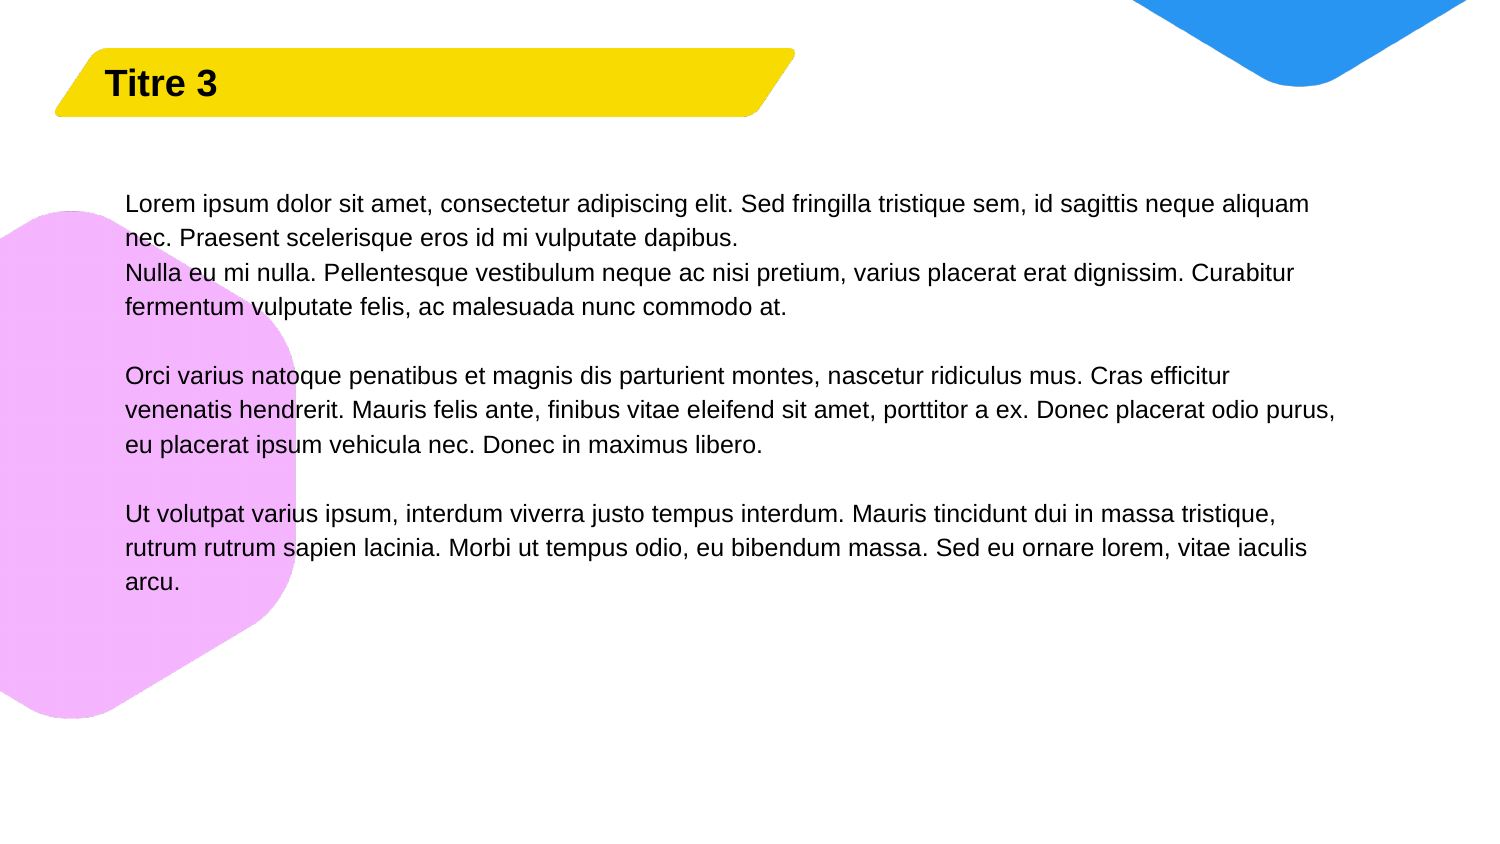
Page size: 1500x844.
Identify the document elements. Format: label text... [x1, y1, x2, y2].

picture [1012, 0, 1483, 239]
picture [54, 48, 795, 117]
picture [0, 197, 384, 732]
text_box [388, 379, 1039, 464]
title Titre 3 [89, 43, 1007, 122]
text_box Lorem ipsum dolor sit amet, consectetur adipiscing elit. Sed fringilla tristique sem, id sagittis neque aliquam nec. Praesent scelerisque eros id mi vulputate dapibus. Nulla eu mi nulla. Pellentesque vestibulum neque ac nisi pretium, varius placerat erat dignissim. Curabitur fermentum vulputate felis, ac malesuada nunc commodo at. Orci varius natoque penatibus et magnis dis parturient montes, nascetur ridiculus mus. Cras efficitur venenatis hendrerit. Mauris felis ante, finibus vitae eleifend sit amet, porttitor a ex. Donec placerat odio purus, eu placerat ipsum vehicula nec. Donec in maximus libero. Ut volutpat varius ipsum, interdum viverra justo tempus interdum. Mauris tincidunt dui in massa tristique, rutrum rutrum sapien lacinia. Morbi ut tempus odio, eu bibendum massa. Sed eu ornare lorem, vitae iaculis arcu. [110, 167, 1358, 778]
